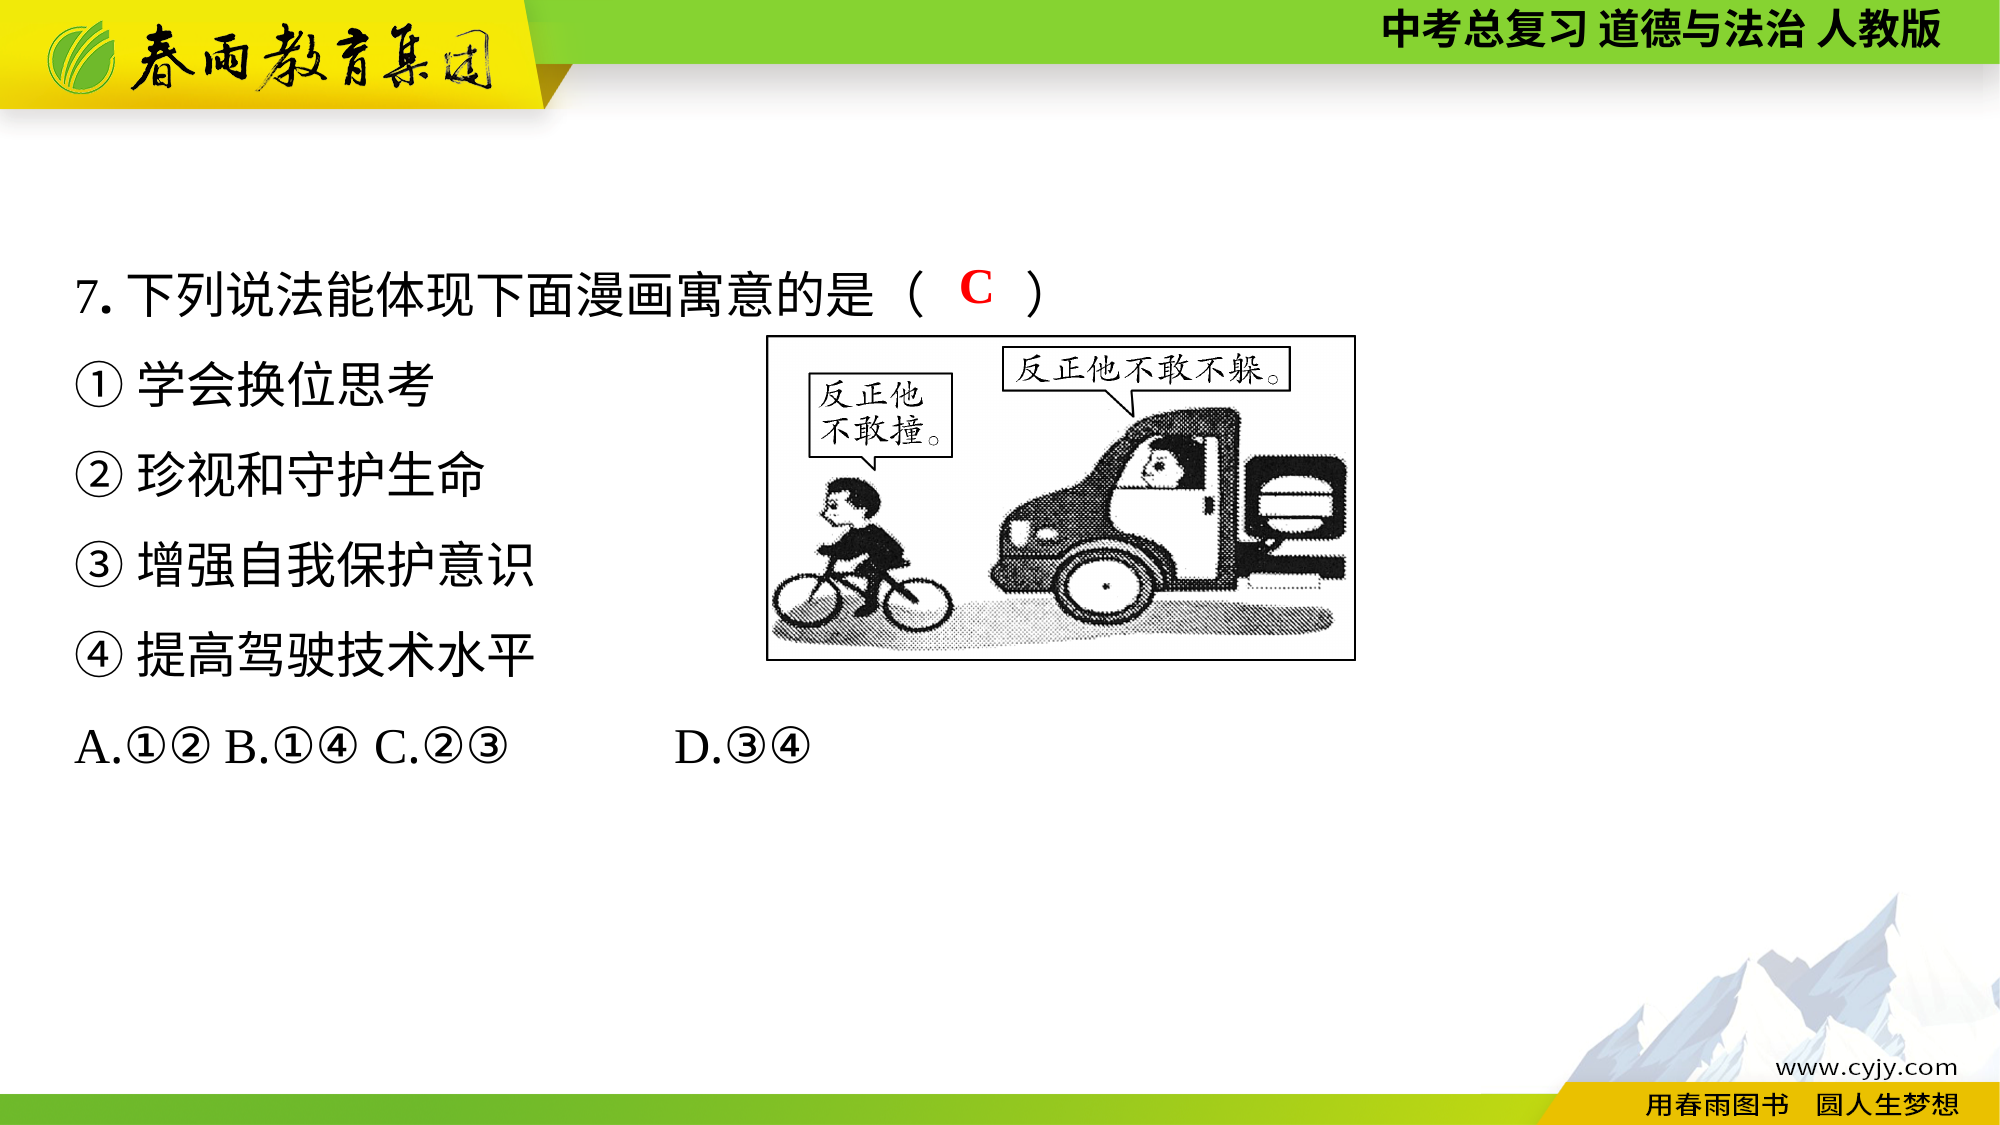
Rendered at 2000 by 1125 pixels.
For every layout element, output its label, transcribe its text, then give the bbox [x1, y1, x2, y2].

picture [0, 0, 2000, 1125]
list 7.下列说法能体现下面漫画寓意的是（ ） ①学会换位思考 ②珍视和守护生命 ③增强自我保护意识 ④提高驾驶技术水平 A.①② B.①④ C.②③ D.③④ [59, 226, 1944, 787]
text_box C [944, 246, 1010, 321]
